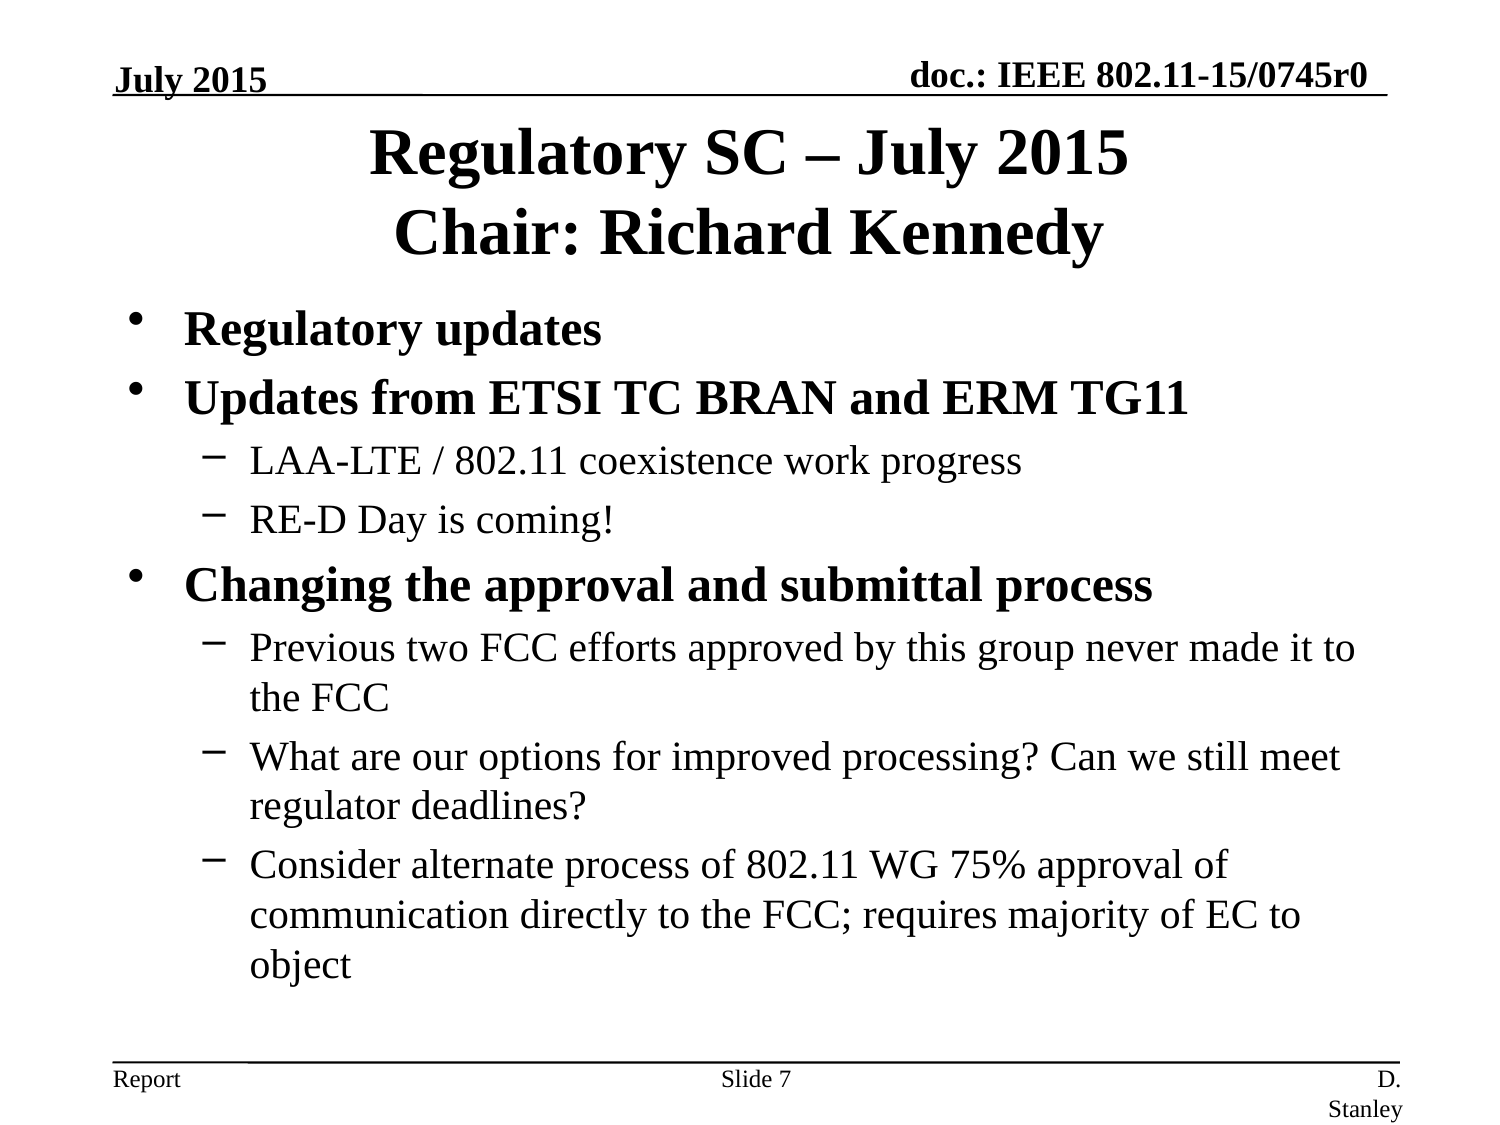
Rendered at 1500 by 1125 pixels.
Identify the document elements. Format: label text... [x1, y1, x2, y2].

slide_number Slide 7 [712, 1062, 800, 1093]
footer D. Stanley, HP-Aruba Networks [1325, 1062, 1402, 1093]
list Regulatory updates Updates from ETSI TC BRAN and ERM TG11 LAA-LTE / 802.11 coexistence work progress RE-D Day is coming! Changing the approval and submittal process Previous two FCC efforts approved by this group never made it to the FCC What are our options for improved processing? Can we still meet regulator deadlines? Consider alternate process of 802.11 WG 75% approval of communication directly to the FCC; requires majority of EC to object [112, 287, 1388, 1025]
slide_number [114, 54, 370, 100]
title Regulatory SC – July 2015 Chair: Richard Kennedy [112, 99, 1388, 275]
